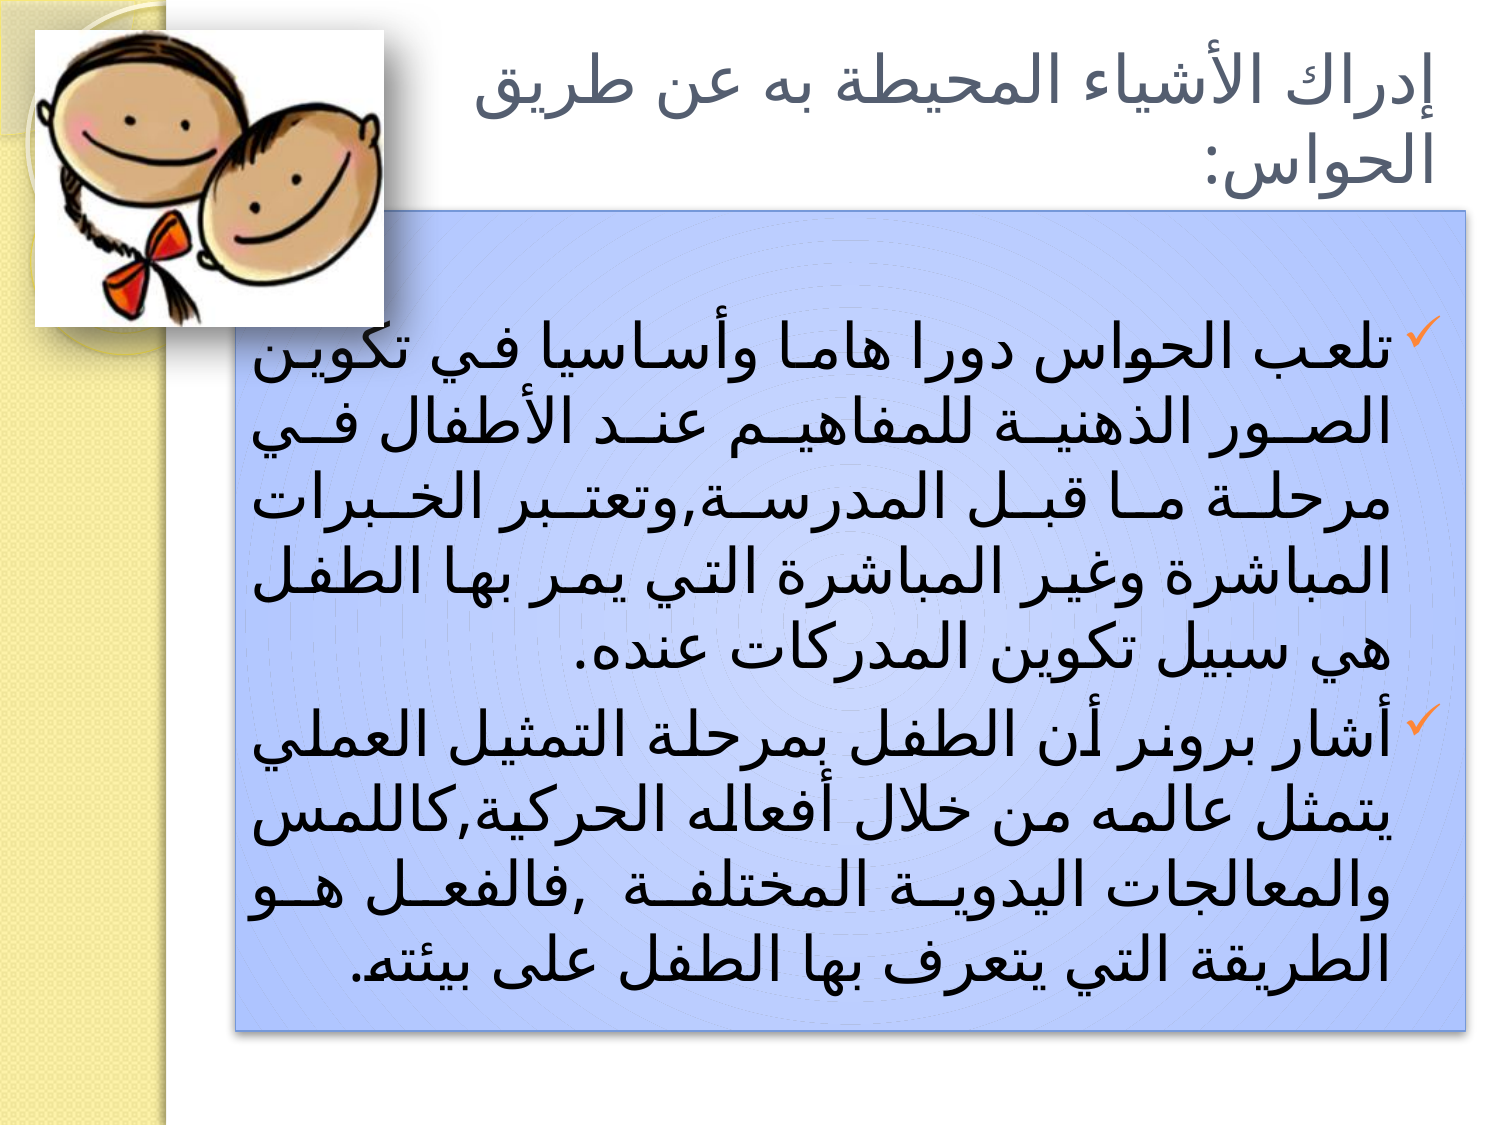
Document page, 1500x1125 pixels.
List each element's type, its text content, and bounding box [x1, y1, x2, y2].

list تلعب الحواس دورا هاما وأساسيا في تكوين الصور الذهنية للمفاهيم عند الأطفال في مرحلة ما قبل المدرسة,وتعتبر الخبرات المباشرة وغير المباشرة التي يمر بها الطفل هي سبيل تكوين المدركات عنده. أشار برونر أن الطفل بمرحلة التمثيل العملي يتمثل عالمه من خلال أفعاله الحركية,كاللمس والمعالجات اليدوية المختلفة ,فالفعل هو الطريقة التي يتعرف بها الطفل على بيئته. [235, 210, 1466, 1032]
picture [34, 30, 384, 327]
title إدراك الأشياء المحيطة به عن طريق الحواس: [405, 23, 1453, 207]
